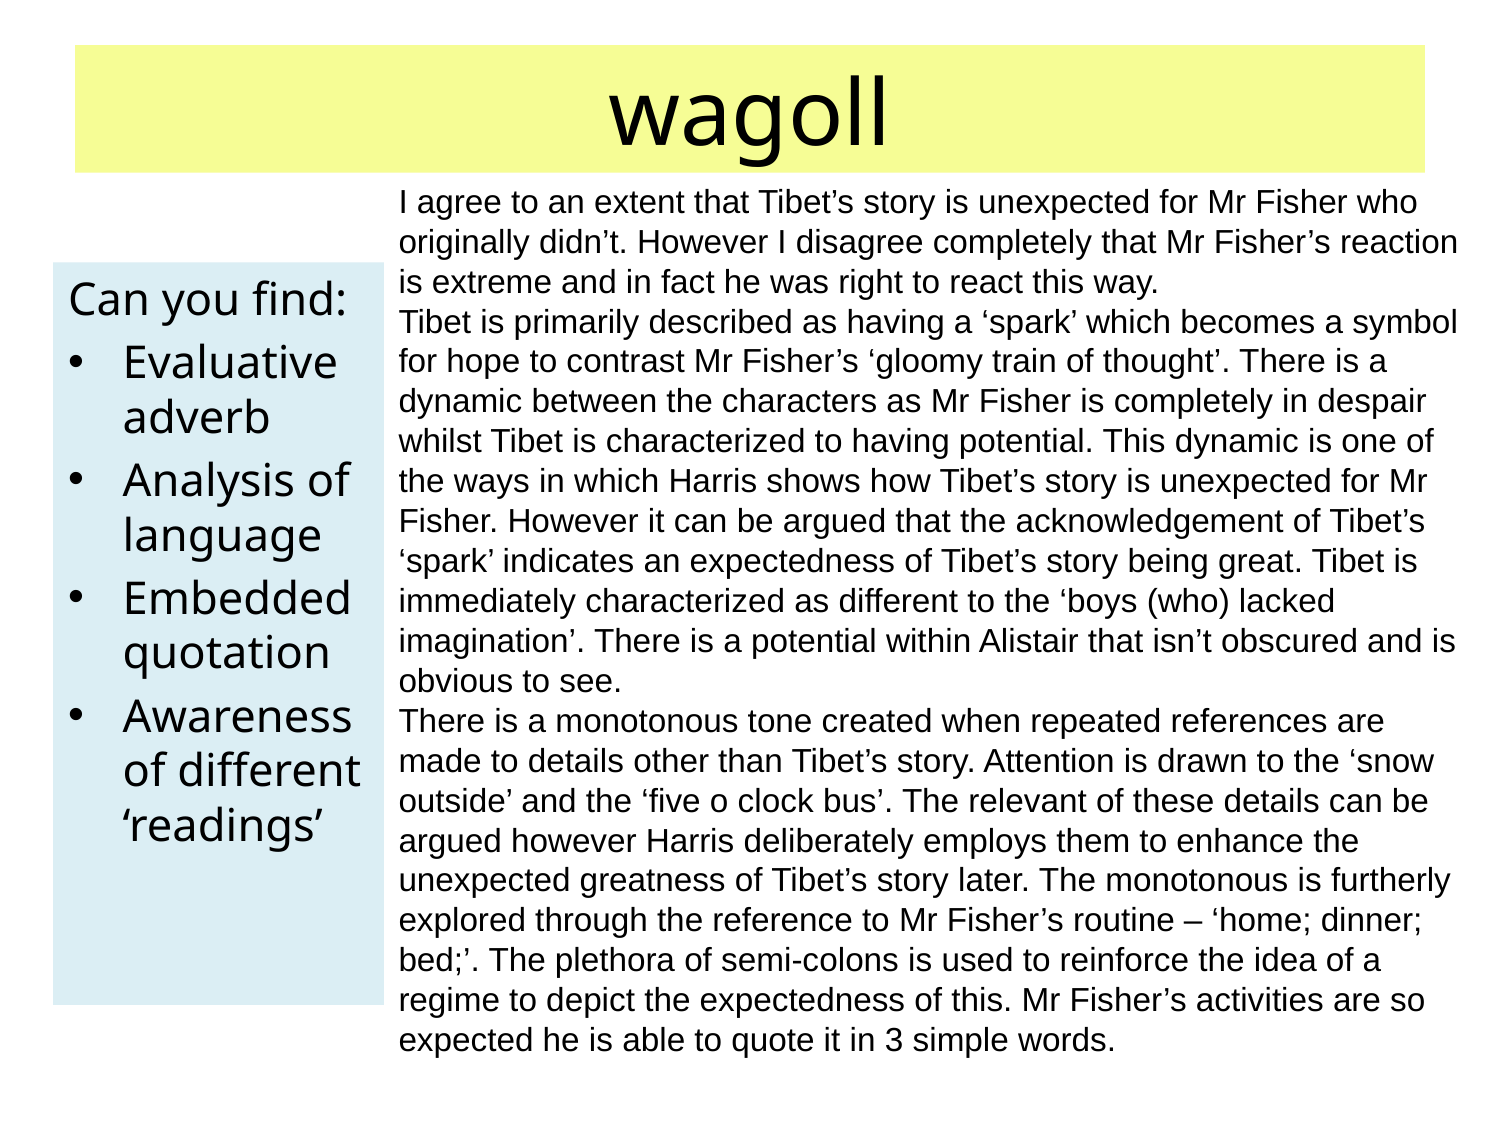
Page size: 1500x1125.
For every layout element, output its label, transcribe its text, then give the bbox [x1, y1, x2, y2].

title wagoll [75, 45, 1425, 173]
text_box I agree to an extent that Tibet’s story is unexpected for Mr Fisher who originally didn’t. However I disagree completely that Mr Fisher’s reaction is extreme and in fact he was right to react this way. Tibet is primarily described as having a ‘spark’ which becomes a symbol for hope to contrast Mr Fisher’s ‘gloomy train of thought’. There is a dynamic between the characters as Mr Fisher is completely in despair whilst Tibet is characterized to having potential. This dynamic is one of the ways in which Harris shows how Tibet’s story is unexpected for Mr Fisher. However it can be argued that the acknowledgement of Tibet’s ‘spark’ indicates an expectedness of Tibet’s story being great. Tibet is immediately characterized as different to the ‘boys (who) lacked imagination’. There is a potential within Alistair that isn’t obscured and is obvious to see. There is a monotonous tone created when repeated references are made to details other than Tibet’s story. Attention is drawn to the ‘snow outside’ and the ‘five o clock bus’. The relevant of these details can be argued however Harris deliberately employs them to enhance the unexpected greatness of Tibet’s story later. The monotonous is furtherly explored through the reference to Mr Fisher’s routine – ‘home; dinner; bed;’. The plethora of semi-colons is used to reinforce the idea of a regime to depict the expectedness of this. Mr Fisher’s activities are so expected he is able to quote it in 3 simple words. [383, 172, 1483, 1111]
list Can you find: Evaluative adverb Analysis of language Embedded quotation Awareness of different ‘readings’ [53, 262, 383, 1005]
